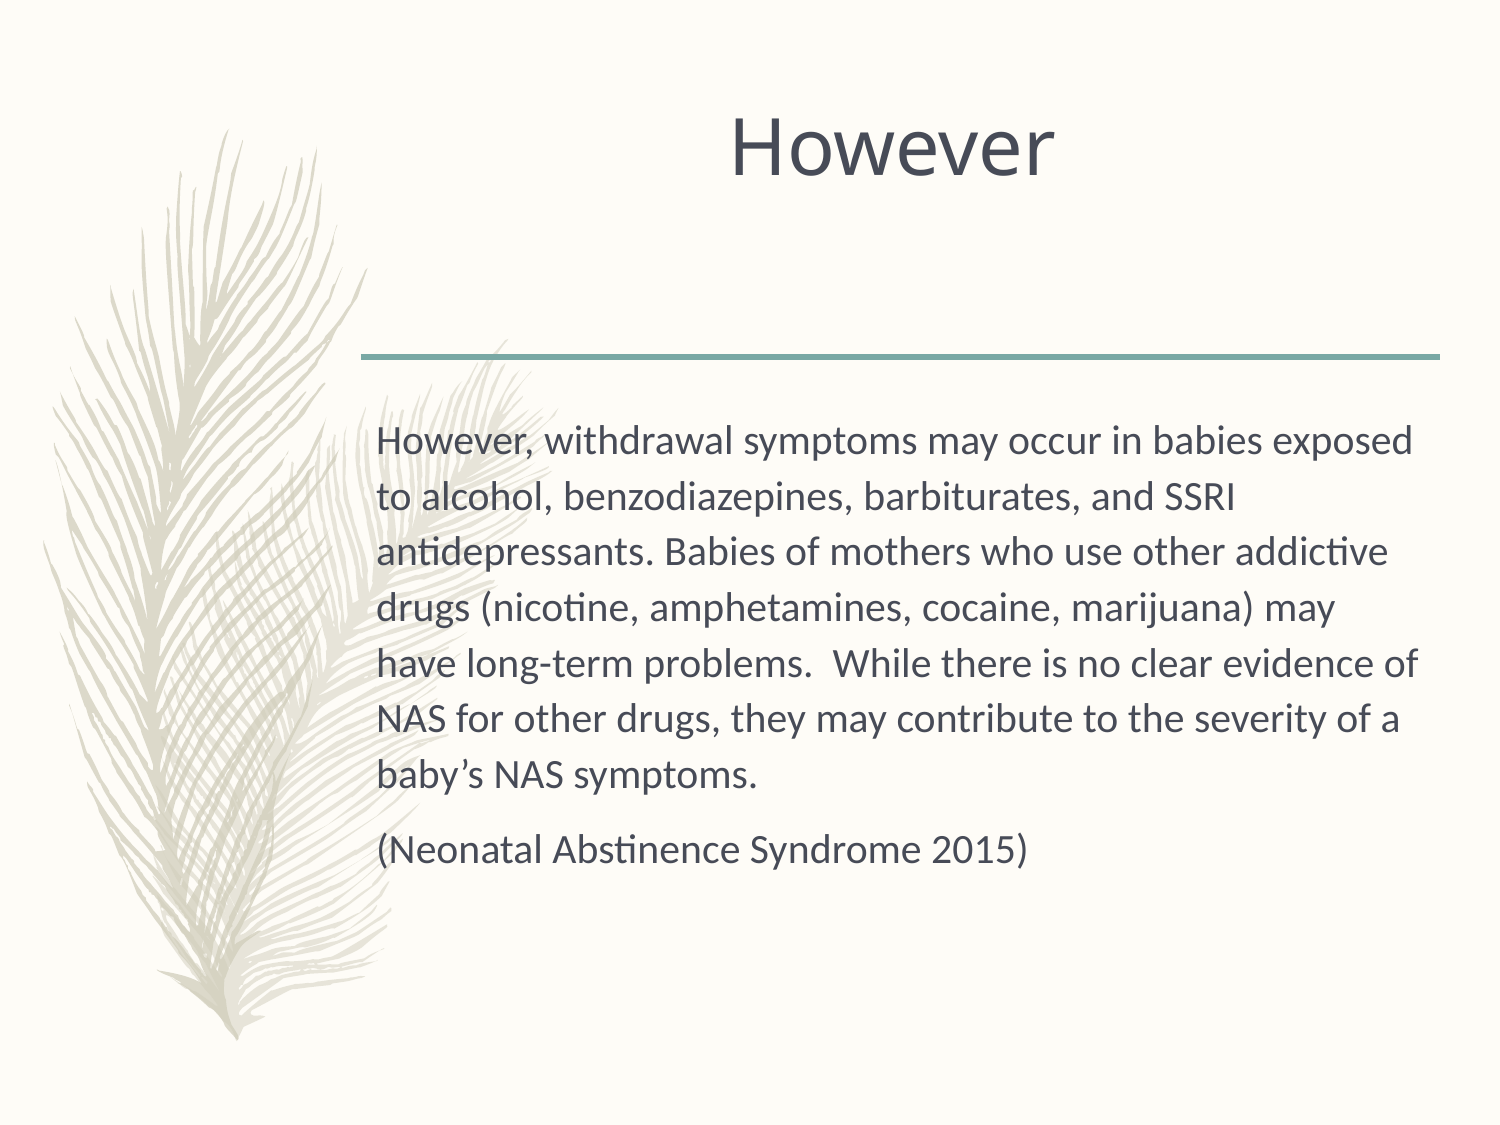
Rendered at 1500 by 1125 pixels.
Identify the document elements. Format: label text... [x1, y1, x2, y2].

title However [345, 93, 1440, 350]
list However, withdrawal symptoms may occur in babies exposed to alcohol, benzodiazepines, barbiturates, and SSRI antidepressants. Babies of mothers who use other addictive drugs (nicotine, amphetamines, cocaine, marijuana) may have long-term problems. While there is no clear evidence of NAS for other drugs, they may contribute to the severity of a baby’s NAS symptoms. (Neonatal Abstinence Syndrome 2015) [360, 399, 1440, 999]
